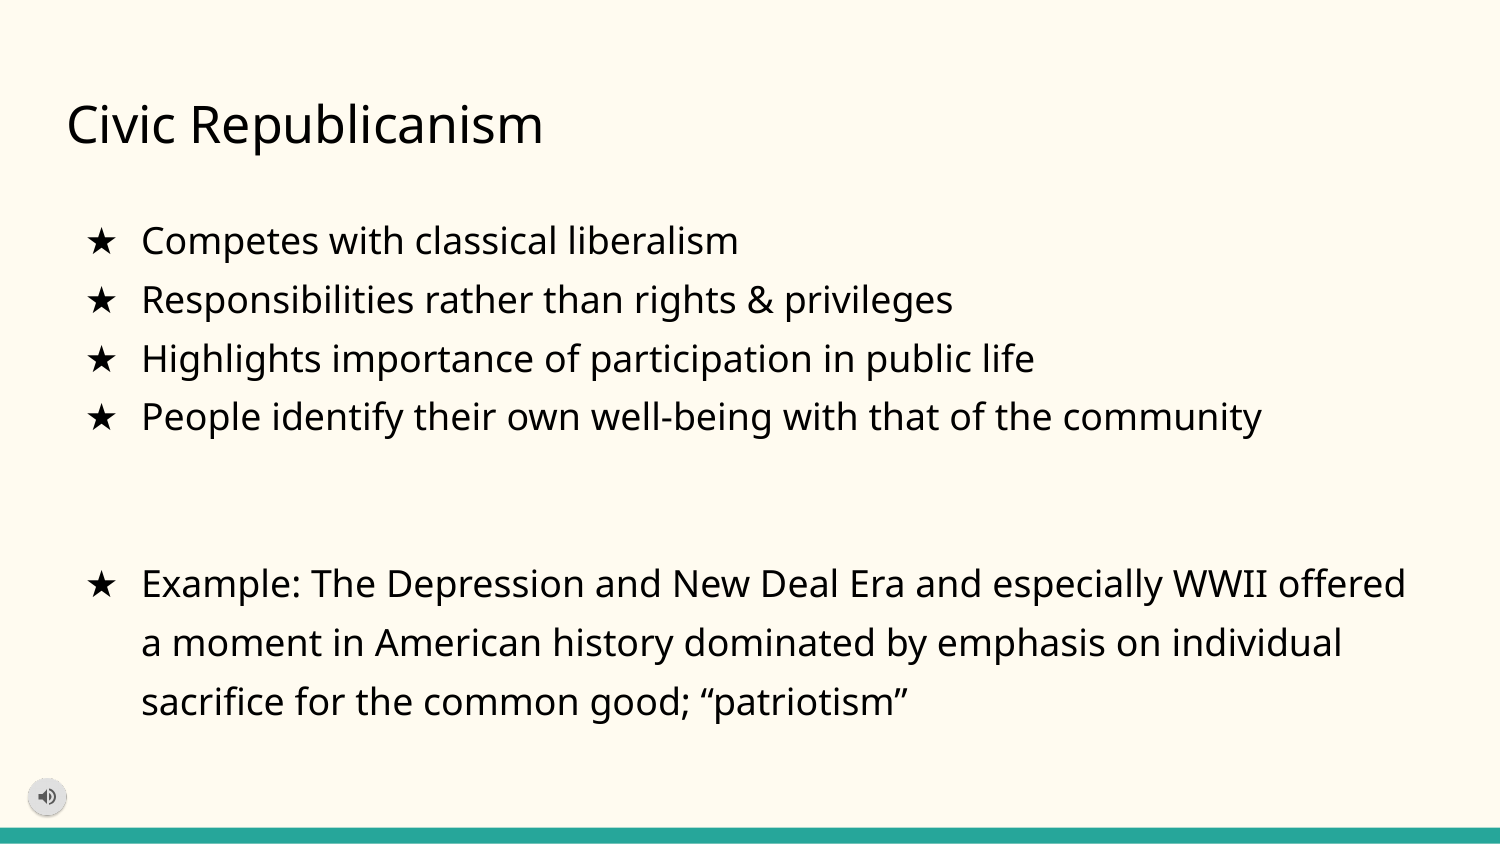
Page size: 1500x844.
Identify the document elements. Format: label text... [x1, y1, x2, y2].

list Competes with classical liberalism Responsibilities rather than rights & privileges Highlights importance of participation in public life People identify their own well-being with that of the community Example: The Depression and New Deal Era and especially WWII offered a moment in American history dominated by emphasis on individual sacrifice for the common good; “patriotism” [51, 192, 1449, 750]
title Civic Republicanism [51, 72, 1449, 174]
picture [24, 774, 70, 819]
